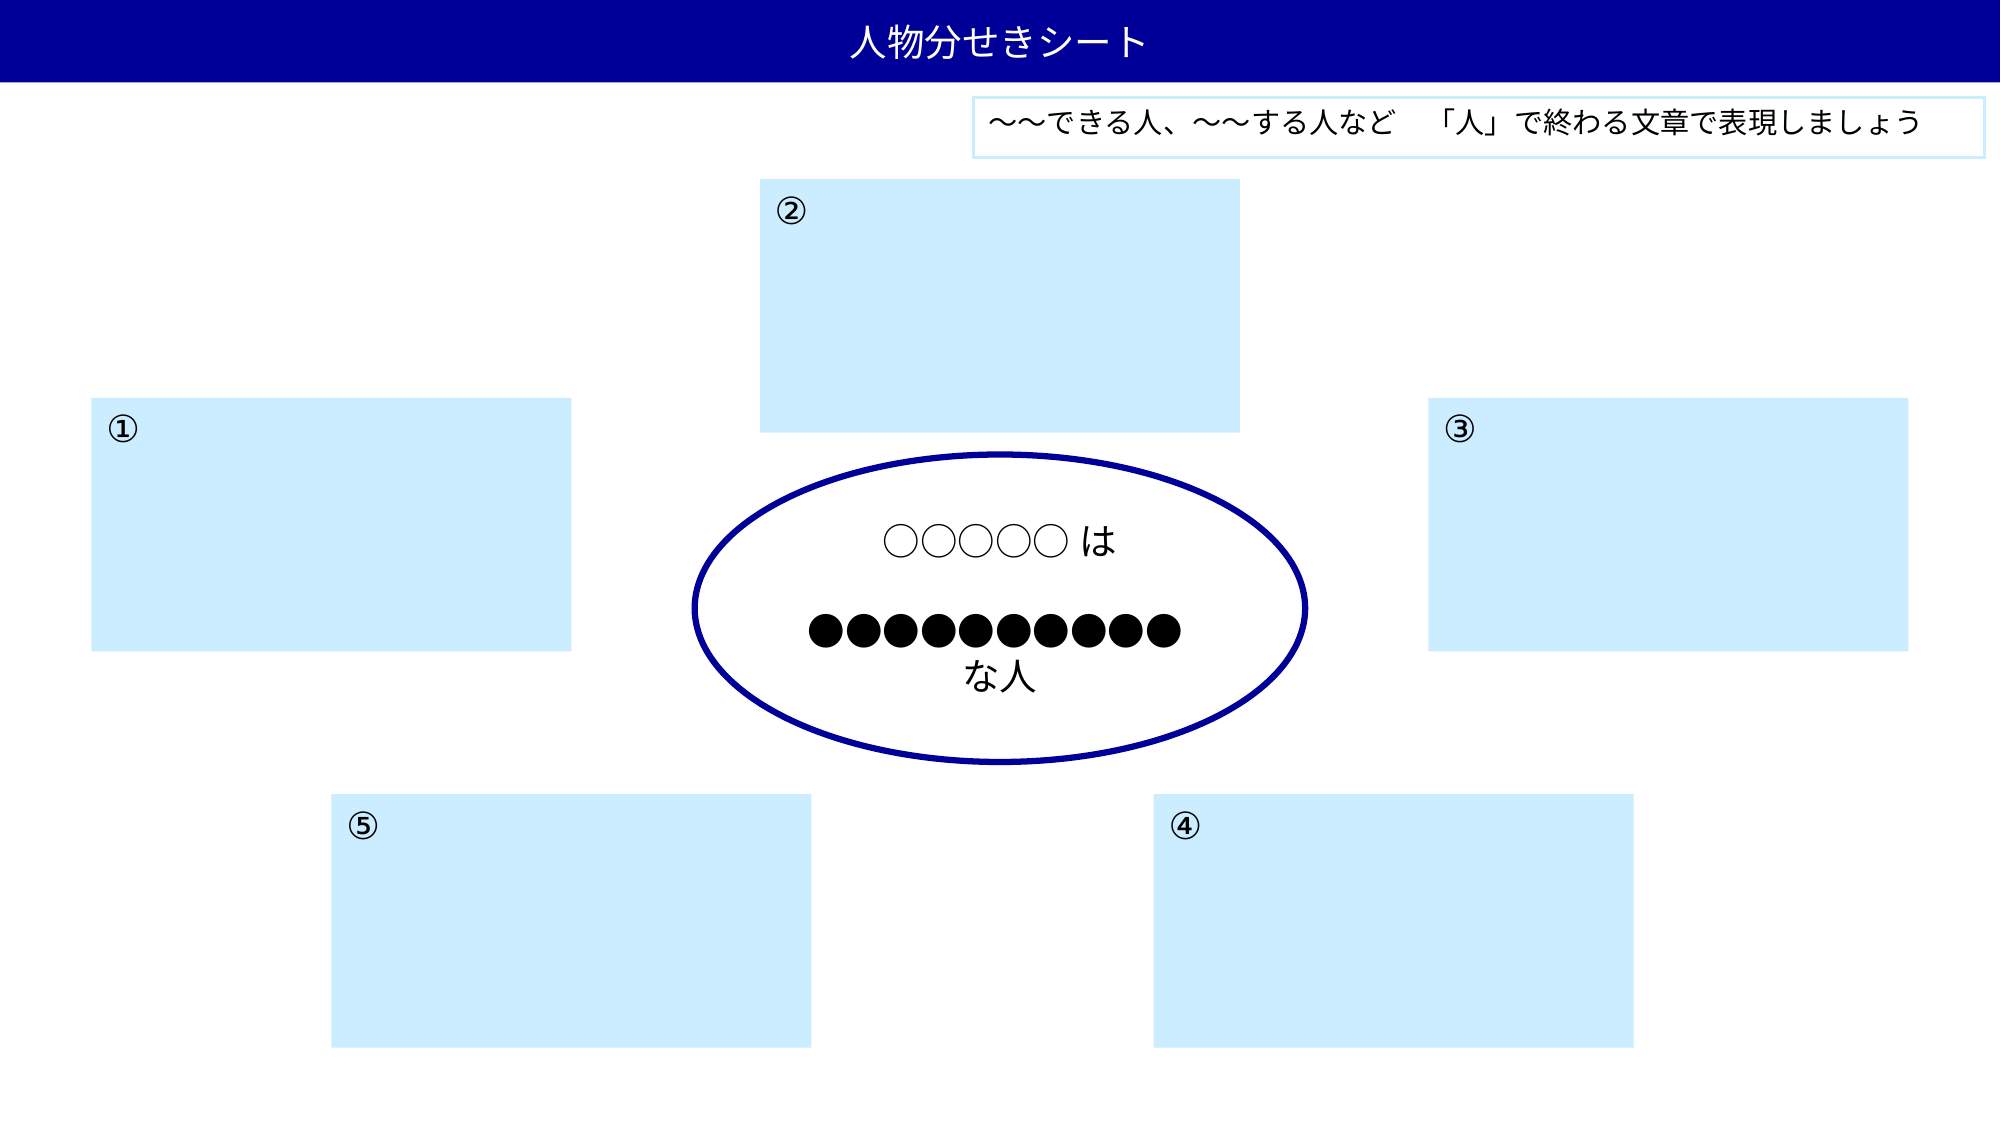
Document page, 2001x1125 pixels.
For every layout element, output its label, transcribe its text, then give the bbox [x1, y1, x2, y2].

text_box ⑤ [330, 793, 813, 1049]
text_box ③ [1427, 396, 1910, 653]
text_box ④ [1152, 793, 1635, 1049]
text_box 人物分せきシート [0, 0, 2000, 84]
text_box ① [90, 396, 573, 653]
text_box ～～できる人、～～する人など 「人」で終わる文章で表現しましょう [972, 96, 1986, 159]
text_box ② [758, 178, 1241, 434]
text_box ○○○○○は ●●●●●●●●●●な人 [693, 452, 1307, 764]
